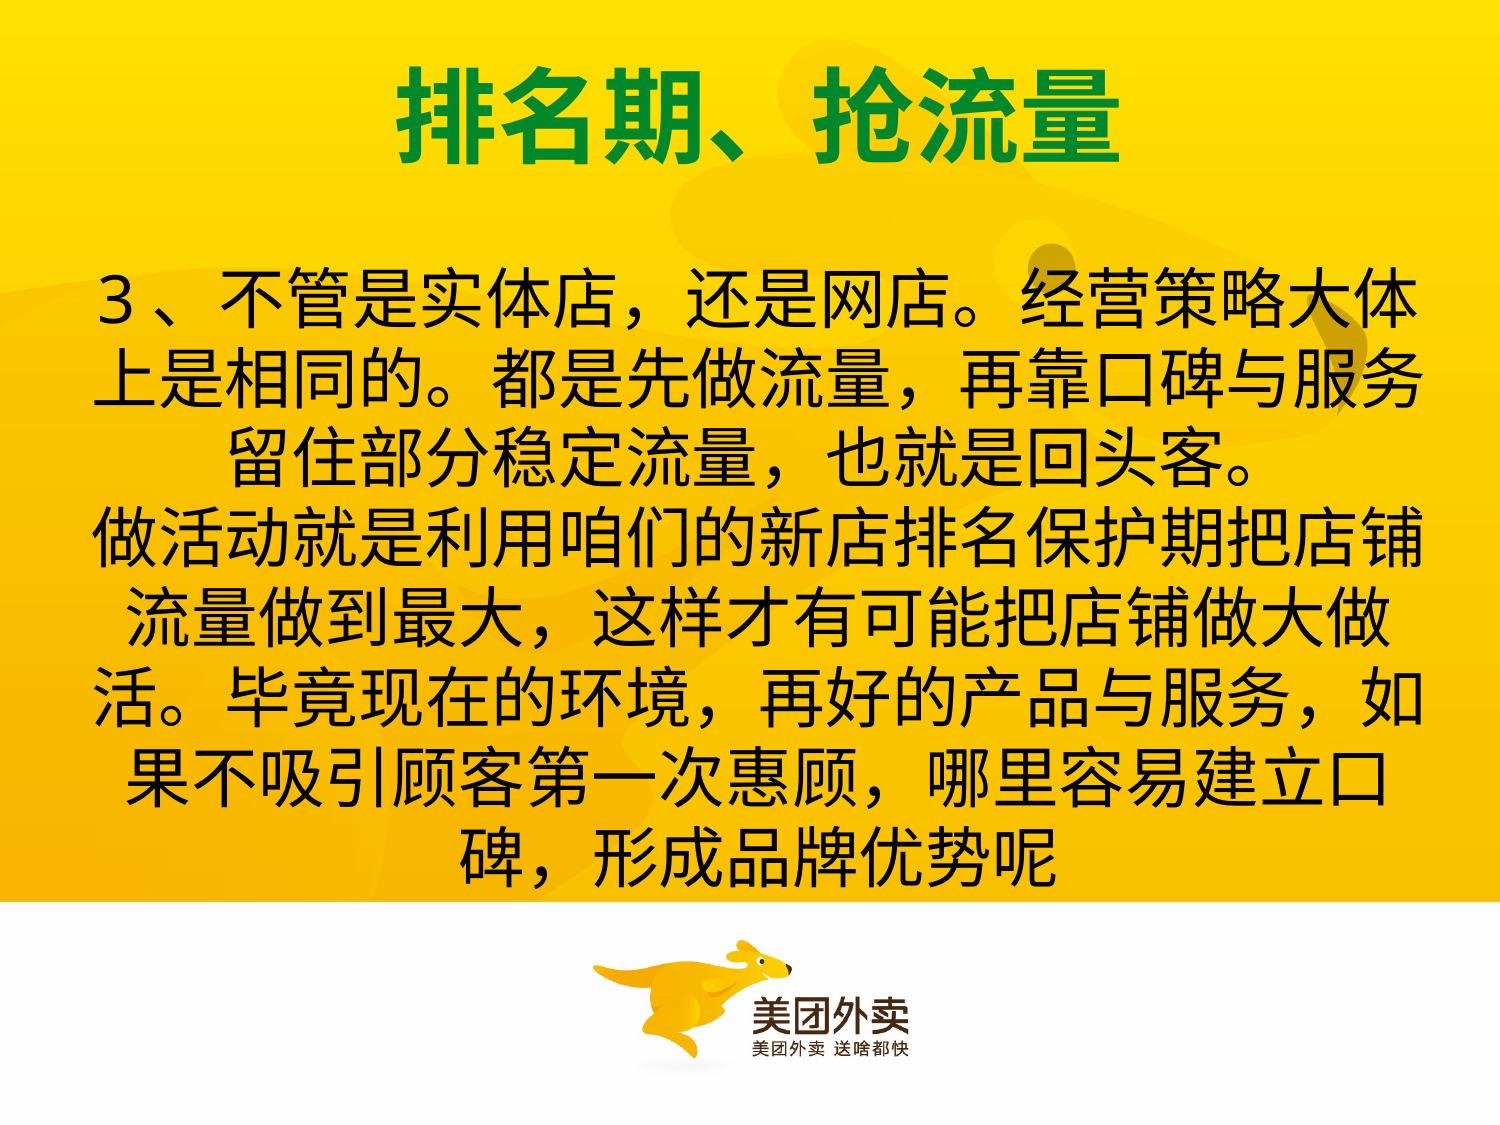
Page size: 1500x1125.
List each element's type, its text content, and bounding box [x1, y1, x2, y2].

subtitle 排名期、抢流量 3、不管是实体店，还是网店。经营策略大体上是相同的。都是先做流量，再靠口碑与服务留住部分稳定流量，也就是回头客。 做活动就是利用咱们的新店排名保护期把店铺流量做到最大，这样才有可能把店铺做大做活。毕竟现在的环境，再好的产品与服务，如果不吸引顾客第一次惠顾，哪里容易建立口碑，形成品牌优势呢 [64, 43, 1454, 1106]
picture [0, 0, 1500, 1125]
